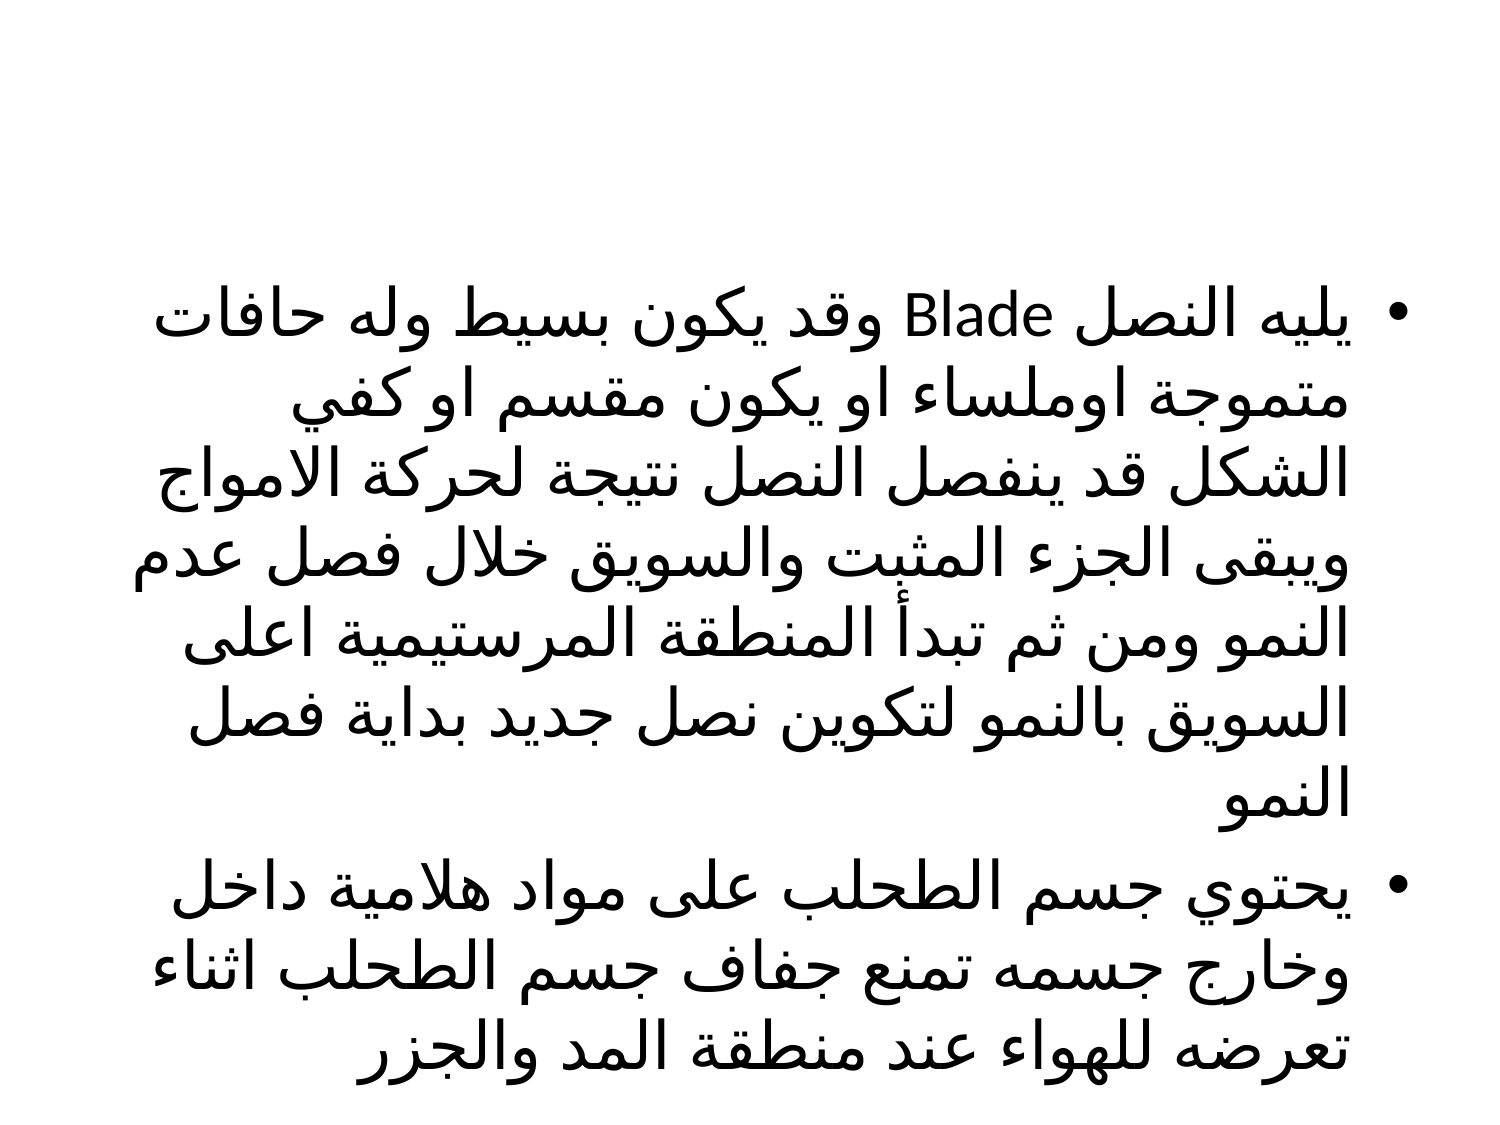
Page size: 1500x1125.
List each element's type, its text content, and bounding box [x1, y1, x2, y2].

list يليه النصل Blade وقد يكون بسيط وله حافات متموجة اوملساء او يكون مقسم او كفي الشكل قد ينفصل النصل نتيجة لحركة الامواج ويبقى الجزء المثبت والسويق خلال فصل عدم النمو ومن ثم تبدأ المنطقة المرستيمية اعلى السويق بالنمو لتكوين نصل جديد بداية فصل النمو يحتوي جسم الطحلب على مواد هلامية داخل وخارج جسمه تمنع جفاف جسم الطحلب اثناء تعرضه للهواء عند منطقة المد والجزر [75, 262, 1425, 1005]
